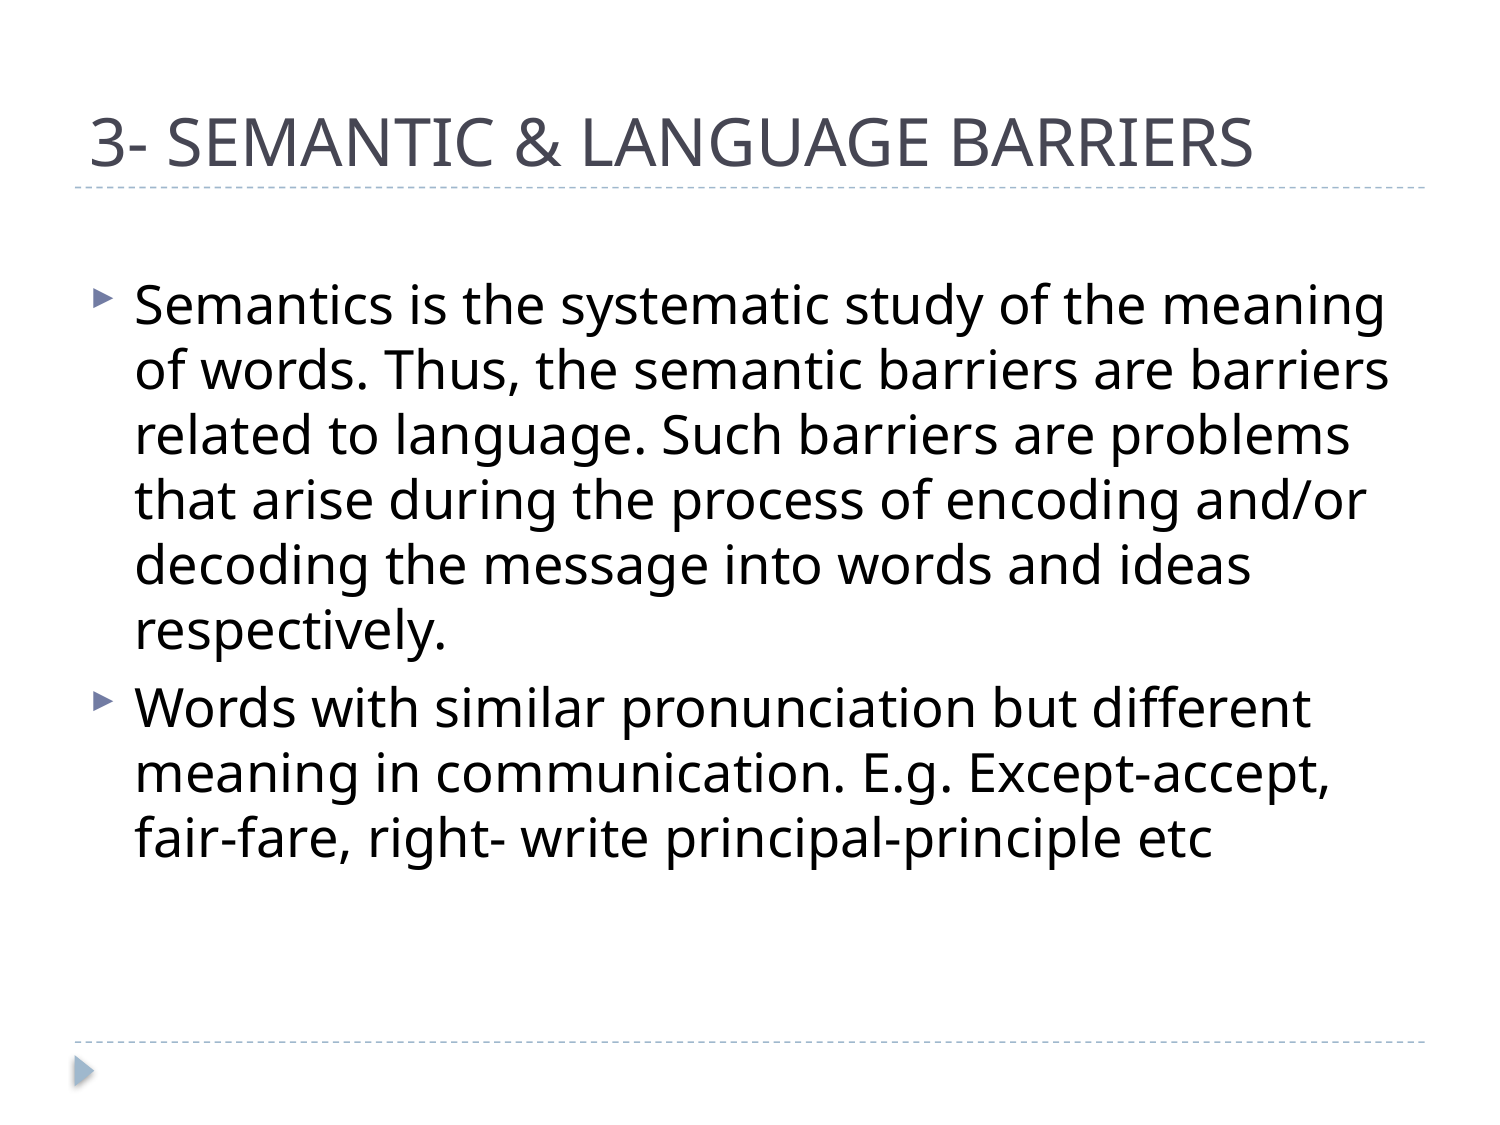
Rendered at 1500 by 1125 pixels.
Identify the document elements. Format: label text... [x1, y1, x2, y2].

title 3- SEMANTIC & LANGUAGE BARRIERS [75, 24, 1425, 188]
list Semantics is the systematic study of the meaning of words. Thus, the semantic barriers are barriers related to language. Such barriers are problems that arise during the process of encoding and/or decoding the message into words and ideas respectively. Words with similar pronunciation but different meaning in communication. E.g. Except-accept, fair-fare, right- write principal-principle etc [75, 262, 1425, 1088]
